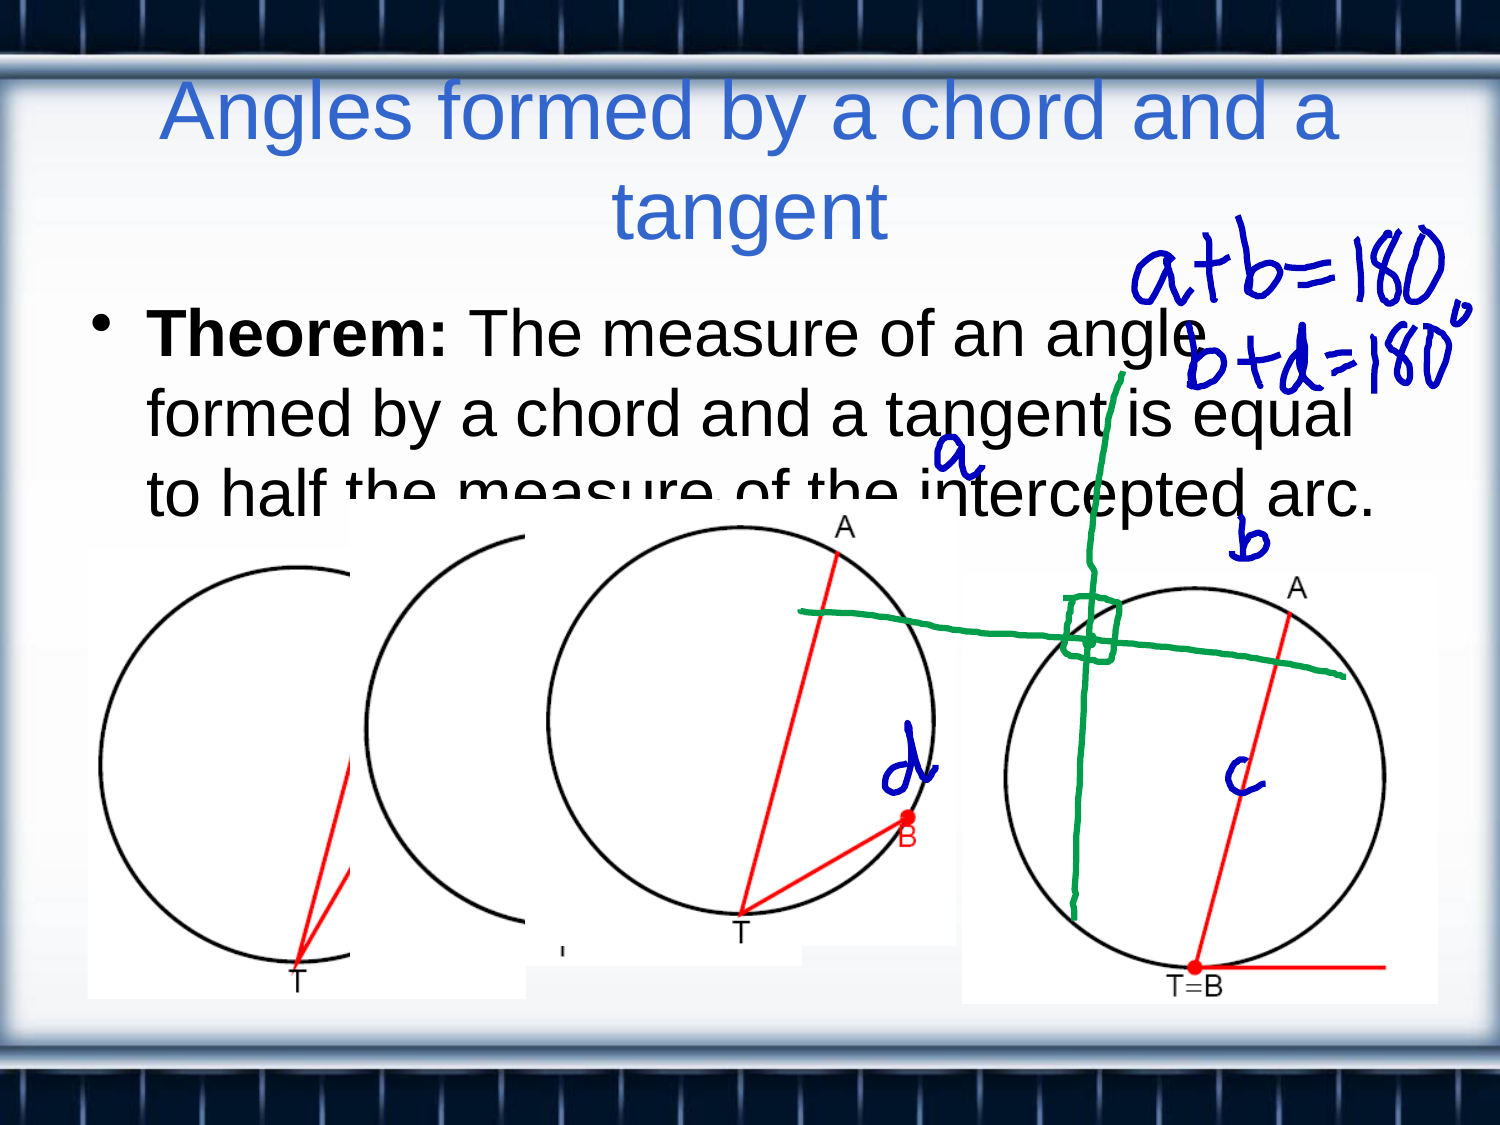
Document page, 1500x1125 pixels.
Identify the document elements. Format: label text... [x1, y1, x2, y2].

text_box [1249, 335, 1261, 385]
title Angles formed by a chord and a tangent [74, 62, 1426, 251]
text_box [1297, 276, 1336, 286]
text_box [936, 436, 984, 479]
text_box [1088, 371, 1124, 572]
text_box [1355, 237, 1362, 302]
text_box [1194, 261, 1208, 266]
text_box [1372, 230, 1402, 305]
text_box [1387, 323, 1417, 384]
list Theorem: The measure of an angle formed by a chord and a tangent is equal to half the measure of the intercepted arc. [74, 282, 1426, 1026]
text_box [1281, 324, 1323, 393]
picture [0, 0, 1500, 1125]
text_box [1325, 351, 1352, 357]
text_box [1237, 359, 1252, 363]
text_box [1231, 515, 1268, 560]
text_box [1423, 325, 1450, 387]
text_box [1331, 361, 1357, 374]
text_box [1452, 299, 1471, 325]
text_box [1133, 252, 1193, 305]
text_box [1256, 353, 1281, 362]
text_box [1405, 224, 1443, 303]
text_box [1204, 232, 1216, 301]
text_box [1186, 321, 1225, 388]
text_box [1236, 215, 1282, 297]
text_box [1372, 334, 1377, 394]
text_box [1284, 261, 1332, 269]
text_box [1211, 256, 1231, 265]
